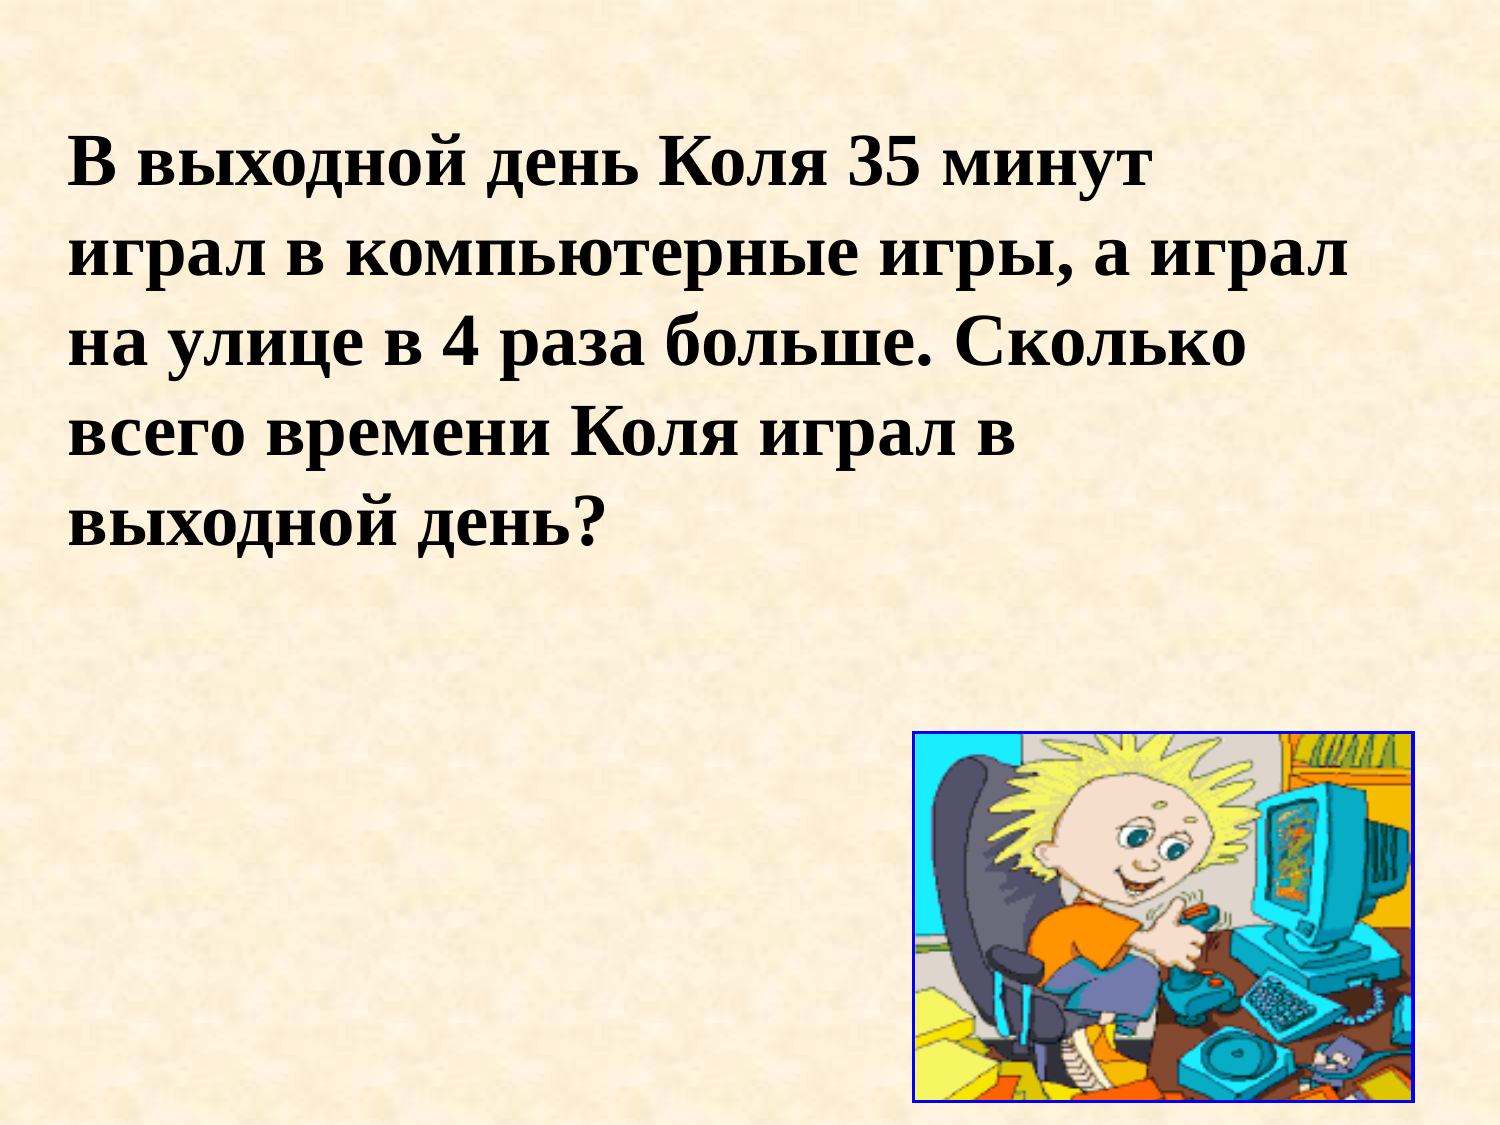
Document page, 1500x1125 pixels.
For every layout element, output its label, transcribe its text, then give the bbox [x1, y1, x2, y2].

text_box В выходной день Коля 35 минут играл в компьютерные игры, а играл на улице в 4 раза больше. Сколько всего времени Коля играл в выходной день? [53, 42, 1373, 568]
picture [0, 0, 1500, 1125]
